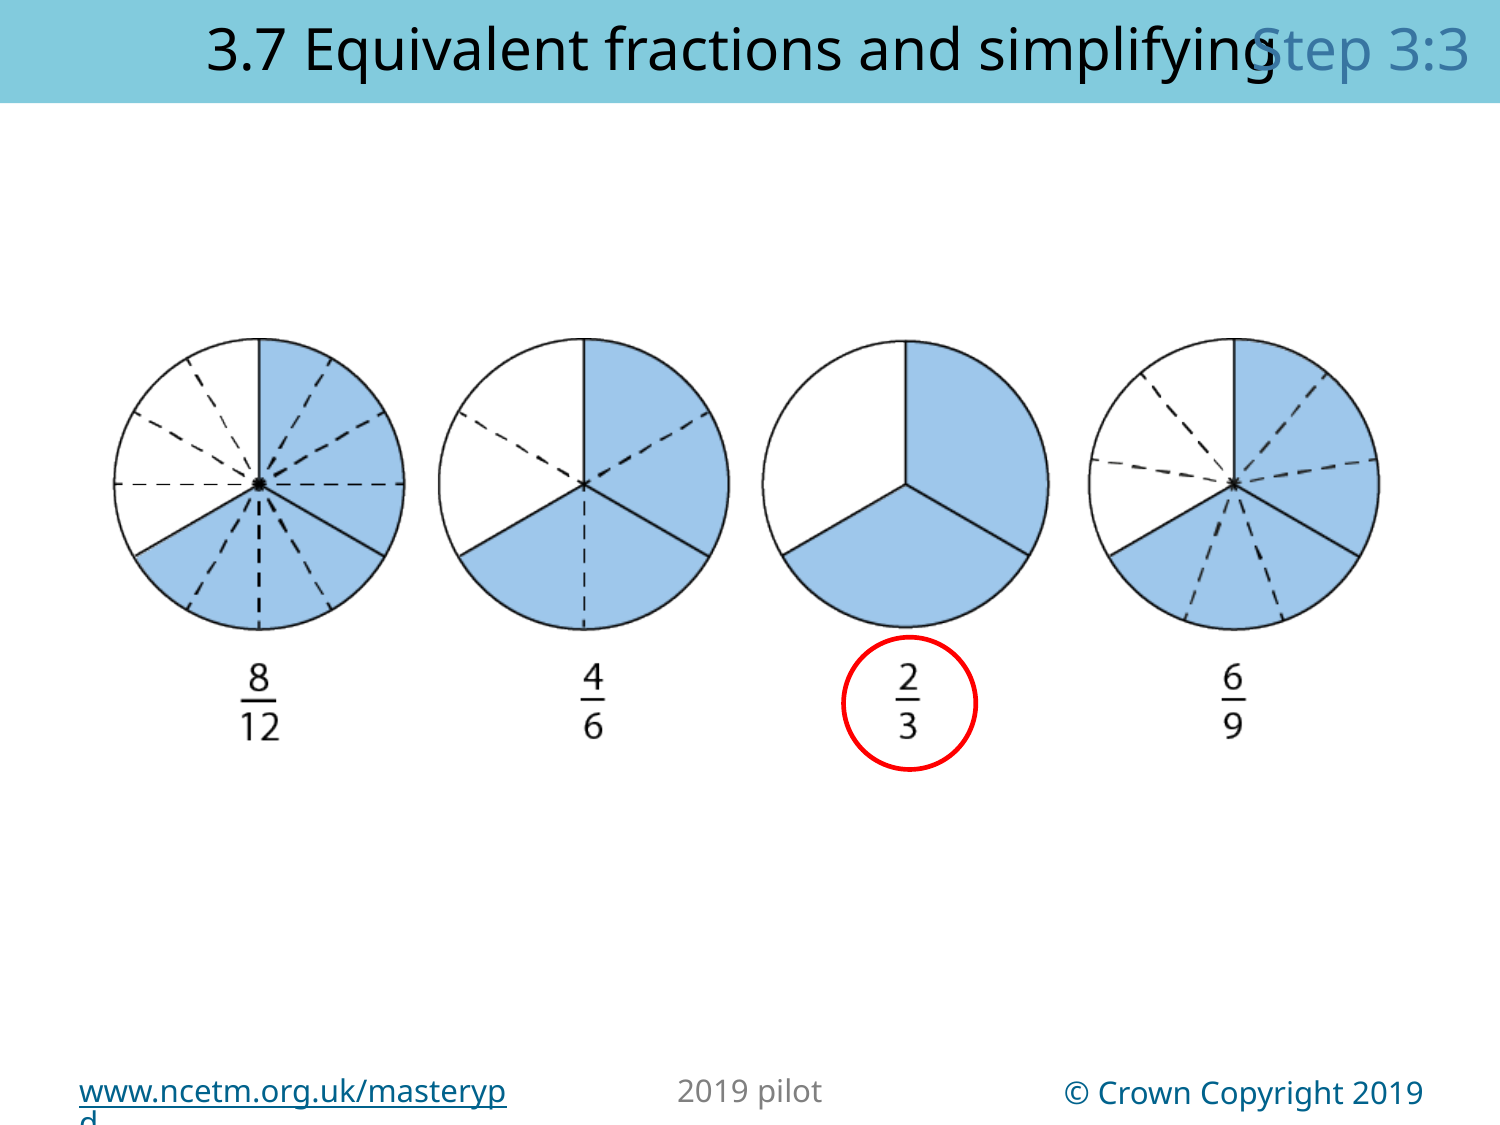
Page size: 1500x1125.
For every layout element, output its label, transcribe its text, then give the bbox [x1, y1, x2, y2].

picture [101, 338, 1399, 787]
list Step 3:3 [0, 0, 1500, 104]
